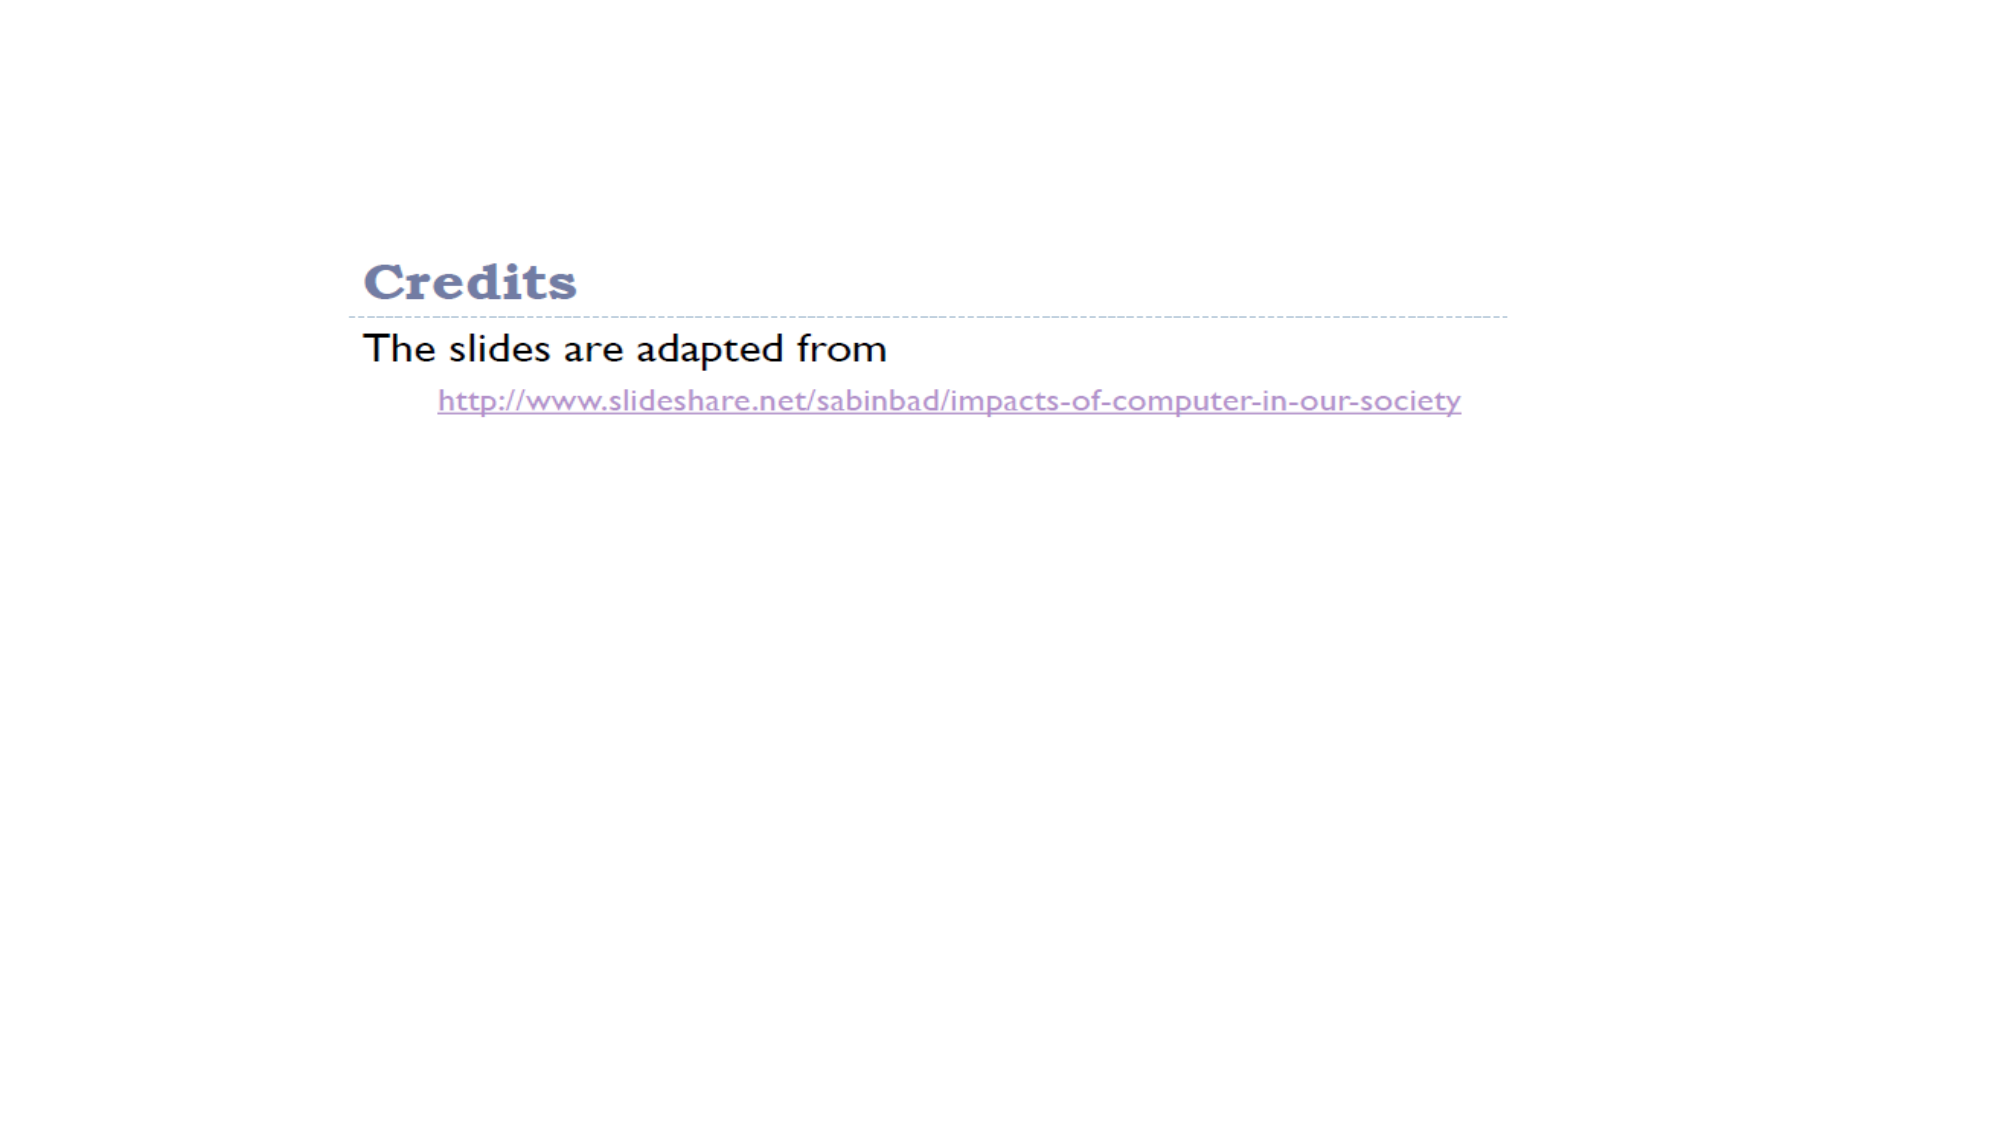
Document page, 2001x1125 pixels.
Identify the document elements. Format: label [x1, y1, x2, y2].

picture [301, 188, 1536, 937]
